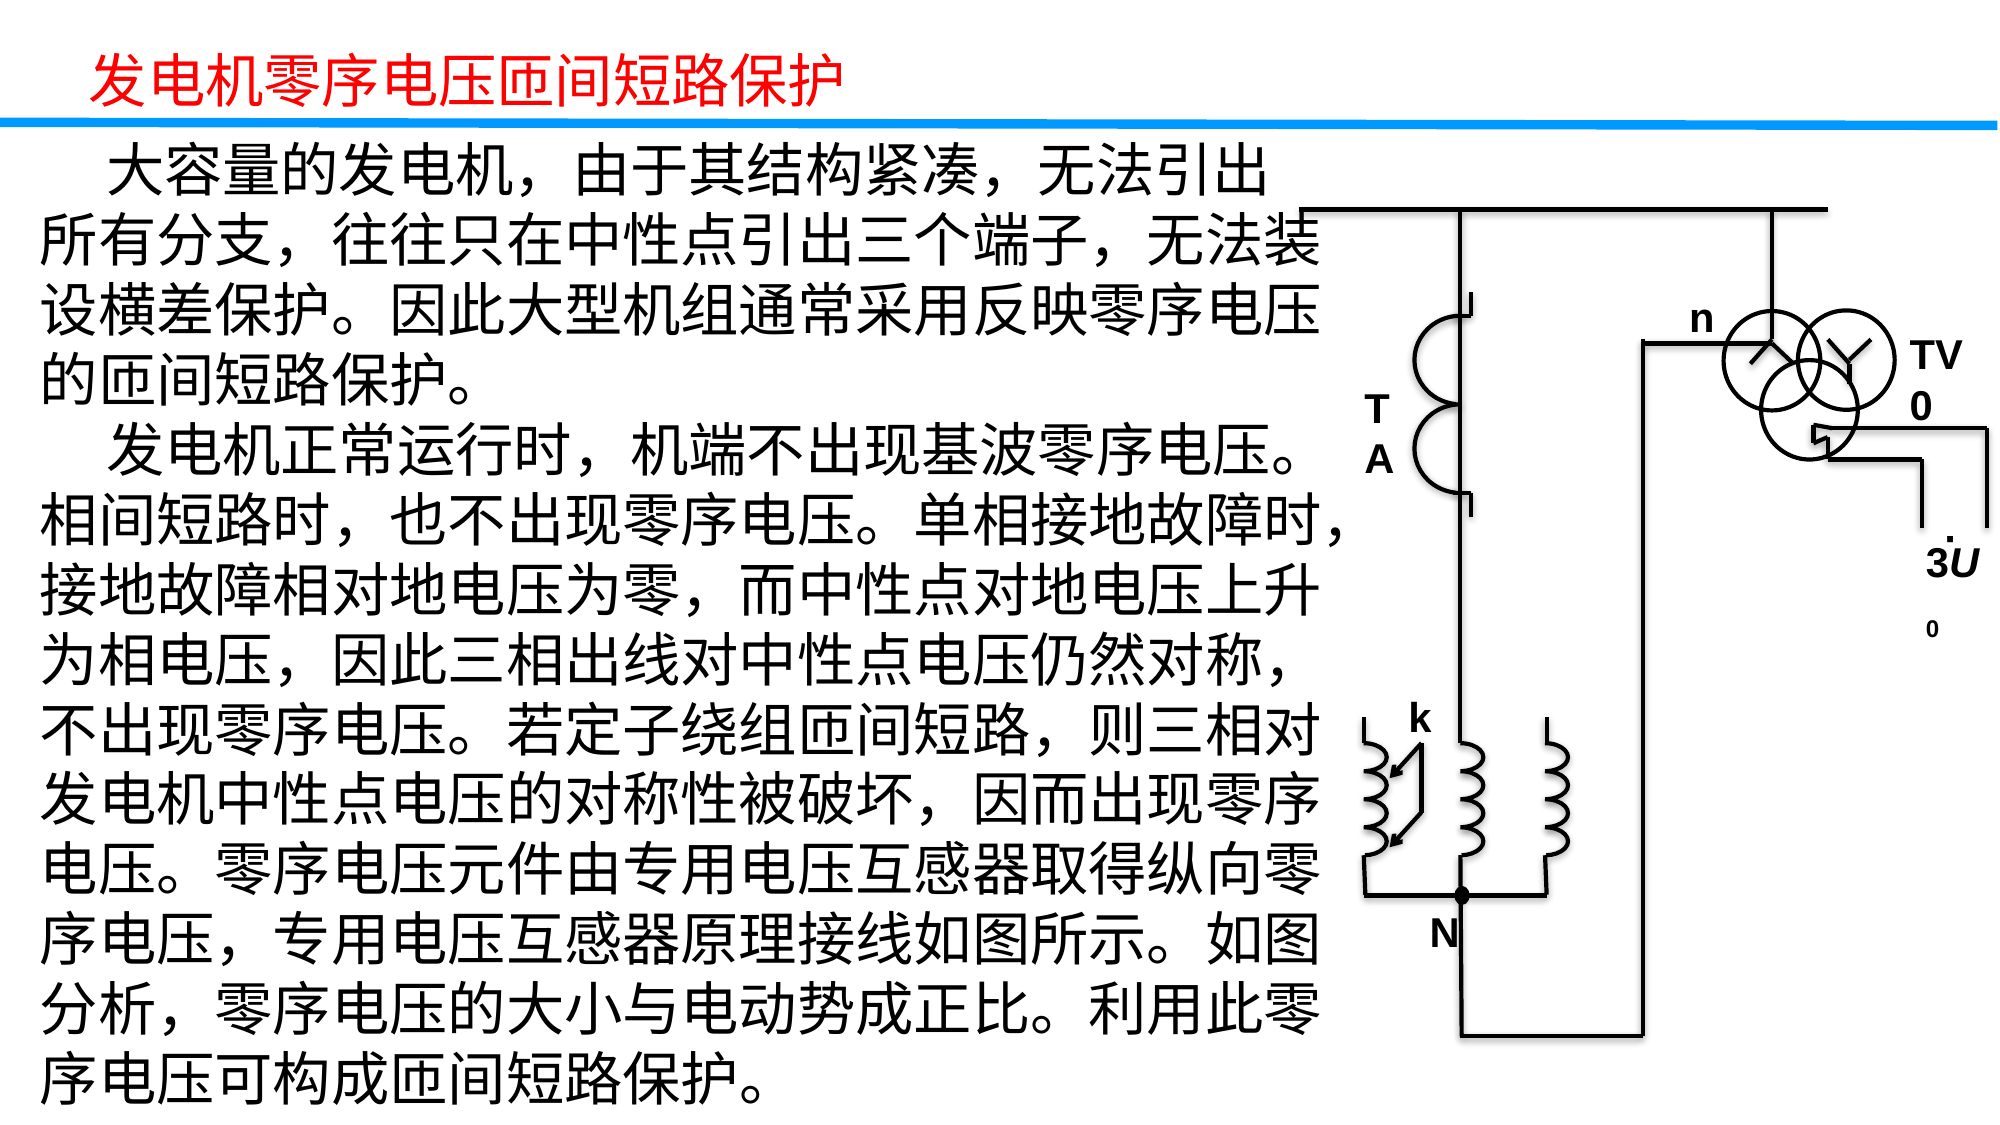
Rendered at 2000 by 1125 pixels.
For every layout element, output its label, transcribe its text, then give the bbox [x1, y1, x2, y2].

text_box 发电机零序电压匝间短路保护 [74, 37, 900, 121]
text_box 大容量的发电机，由于其结构紧凑，无法引出所有分支，往往只在中性点引出三个端子，无法装设横差保护。因此大型机组通常采用反映零序电压的匝间短路保护。 发电机正常运行时，机端不出现基波零序电压。相间短路时，也不出现零序电压。单相接地故障时，接地故障相对地电压为零，而中性点对地电压上升为相电压，因此三相出线对中性点电压仍然对称，不出现零序电压。若定子绕组匝间短路，则三相对发电机中性点电压的对称性被破坏，因而出现零序电压。零序电压元件由专用电压互感器取得纵向零序电压，专用电压互感器原理接线如图所示。如图分析，零序电压的大小与电动势成正比。利用此零序电压可构成匝间短路保护。 [25, 137, 1341, 1120]
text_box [0, 122, 1998, 126]
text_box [1298, 209, 1998, 1037]
